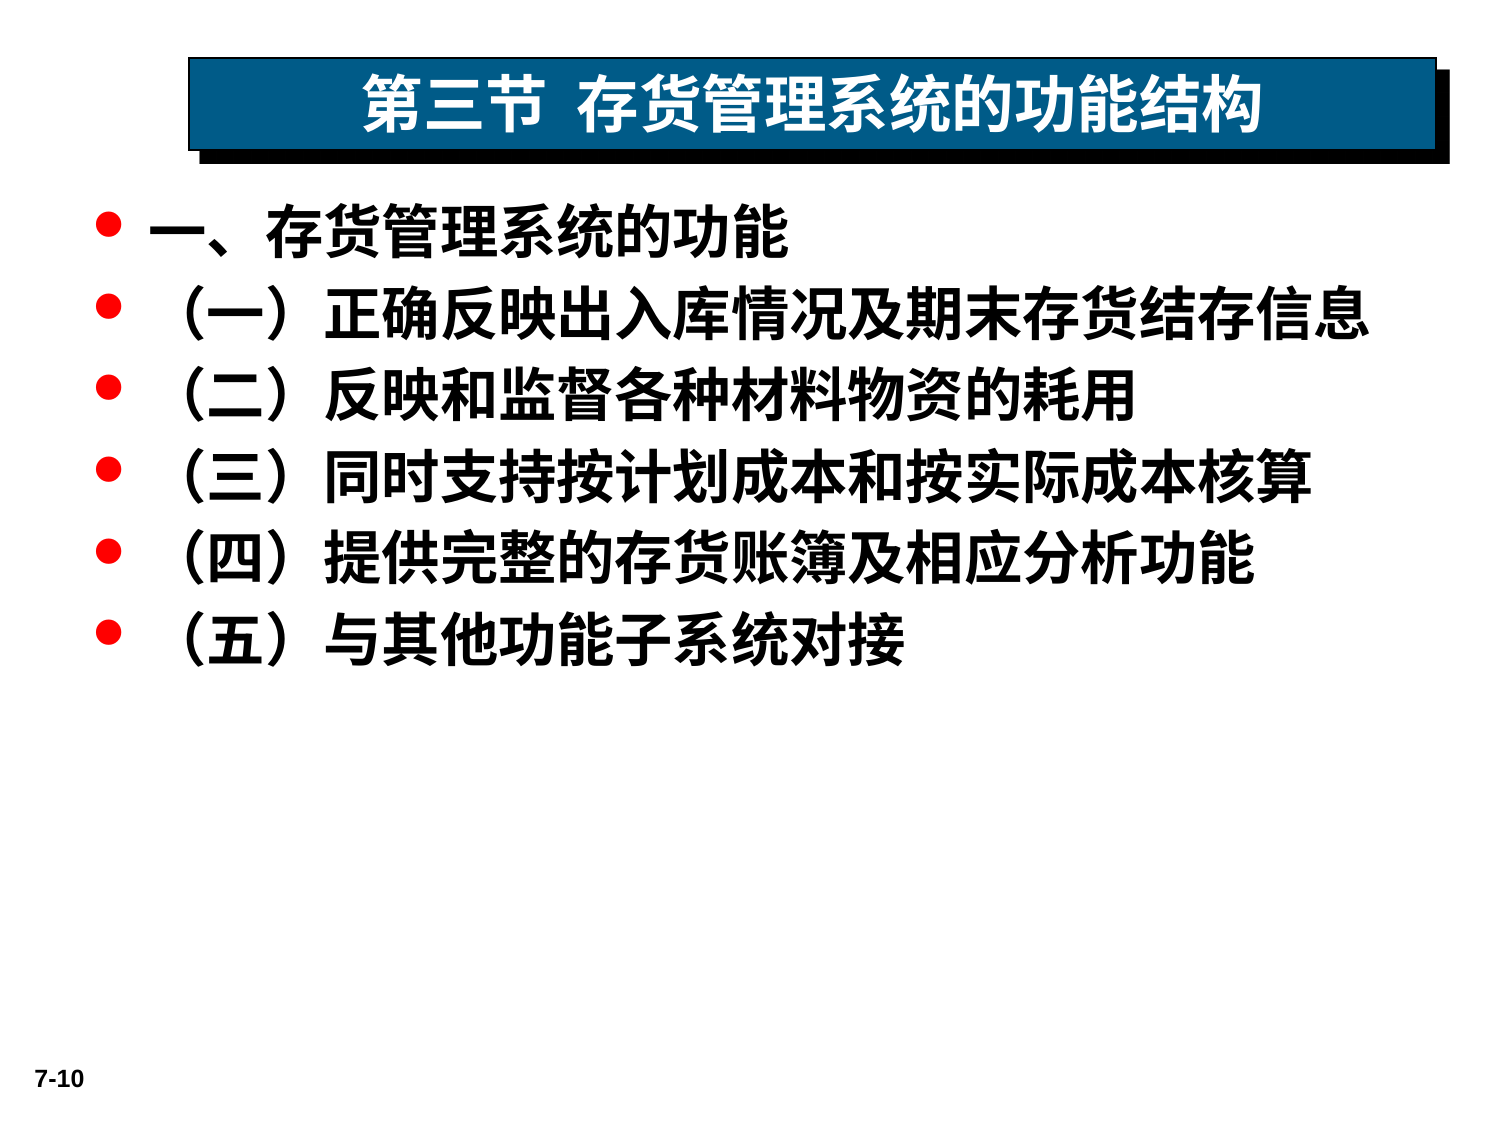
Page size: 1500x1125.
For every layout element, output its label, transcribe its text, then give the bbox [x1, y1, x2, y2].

list 一、存货管理系统的功能 （一）正确反映出入库情况及期末存货结存信息 （二）反映和监督各种材料物资的耗用 （三）同时支持按计划成本和按实际成本核算 （四）提供完整的存货账簿及相应分析功能 （五）与其他功能子系统对接 [62, 187, 1438, 976]
title 第三节 存货管理系统的功能结构 [188, 57, 1437, 151]
